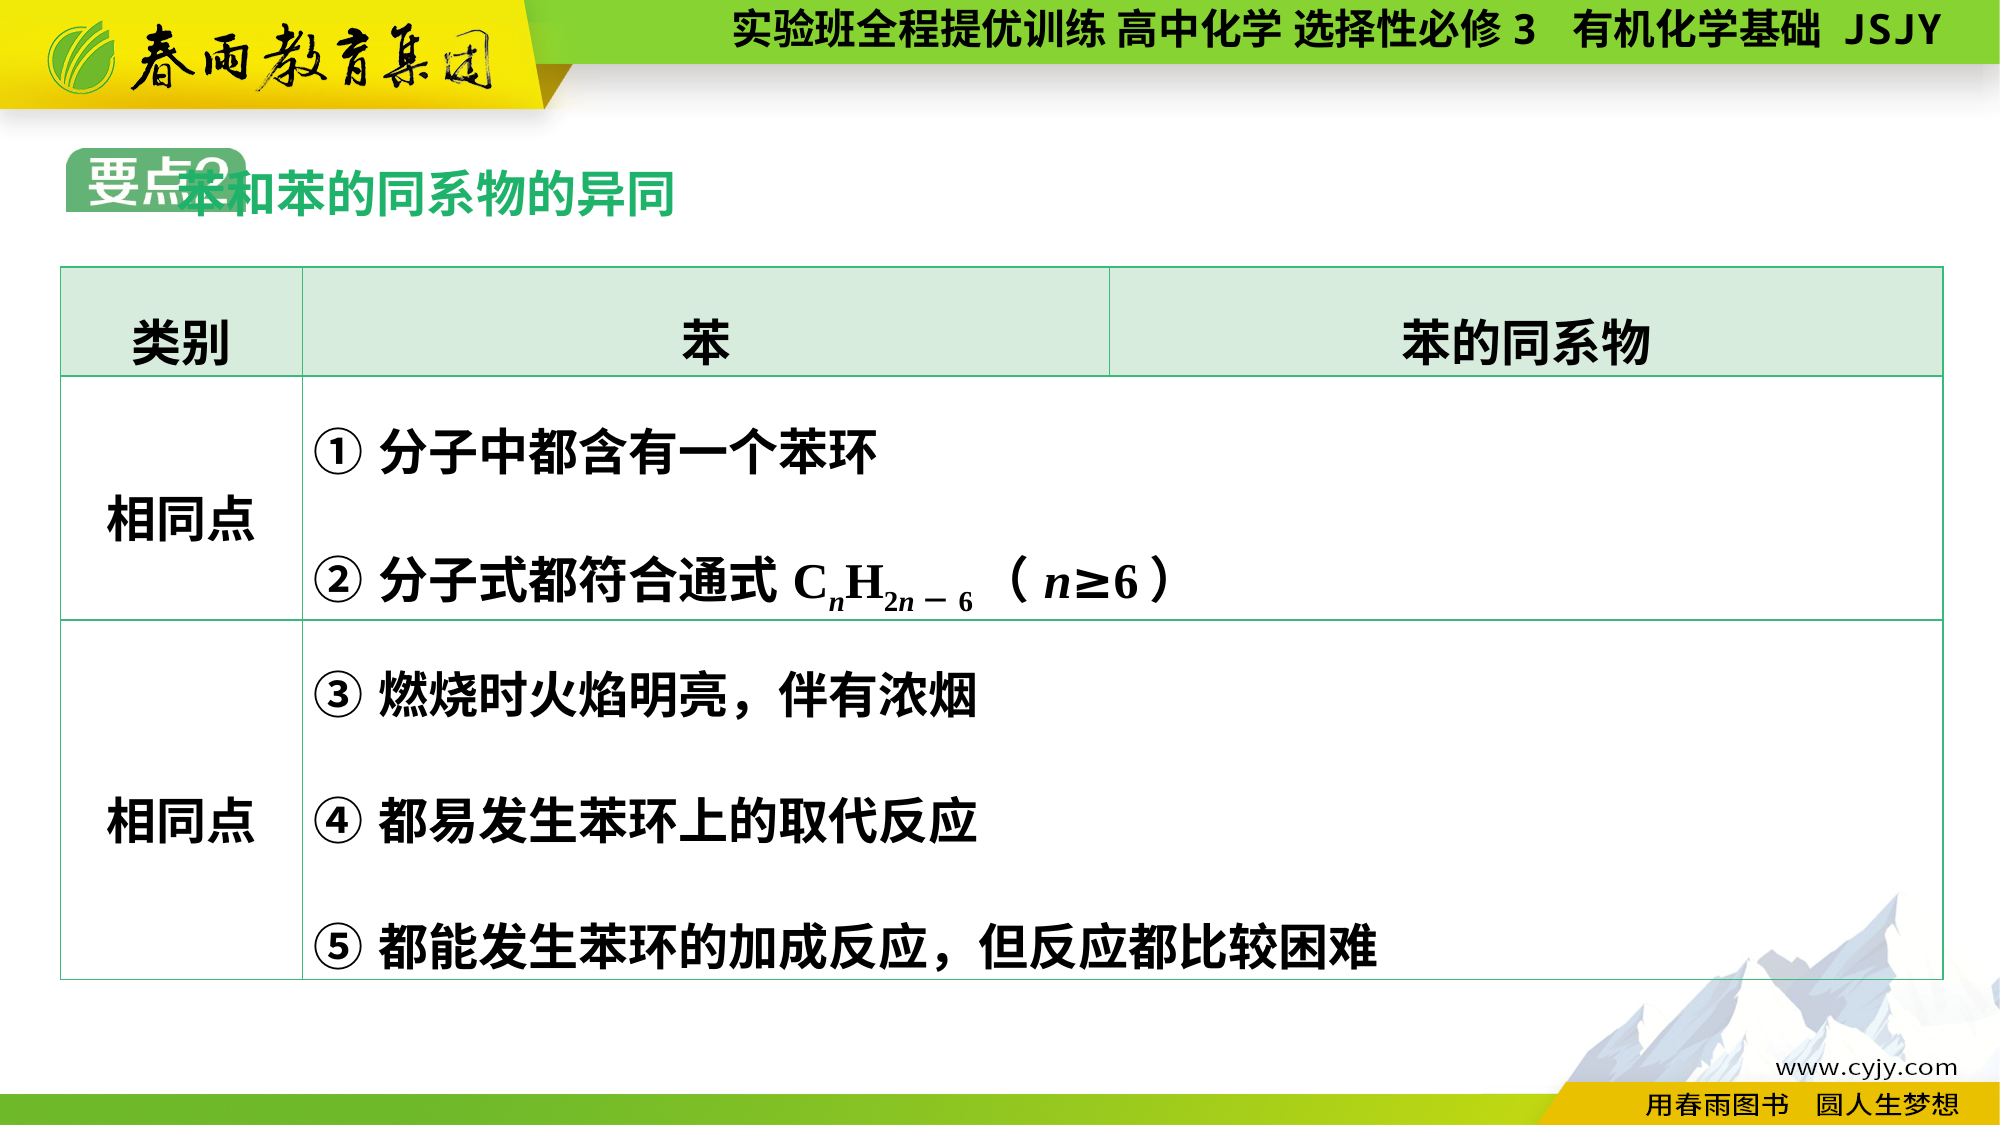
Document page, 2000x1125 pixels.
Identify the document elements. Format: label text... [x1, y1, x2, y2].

table_header 苯的同系物 [1110, 268, 1942, 375]
list 苯和苯的同系物的异同 [59, 125, 1944, 220]
table_header 苯 [303, 268, 1109, 375]
table_cell ①分子中都含有一个苯环 ②分子式都符合通式CnH2n－6（n≥6） [303, 377, 1942, 619]
picture [0, 0, 2000, 1125]
table_header 类别 [61, 268, 302, 375]
table_cell ③燃烧时火焰明亮，伴有浓烟 ④都易发生苯环上的取代反应 ⑤都能发生苯环的加成反应，但反应都比较困难 [303, 621, 1942, 979]
table_cell 相同点 [61, 377, 302, 619]
table_cell 相同点 [61, 621, 302, 979]
